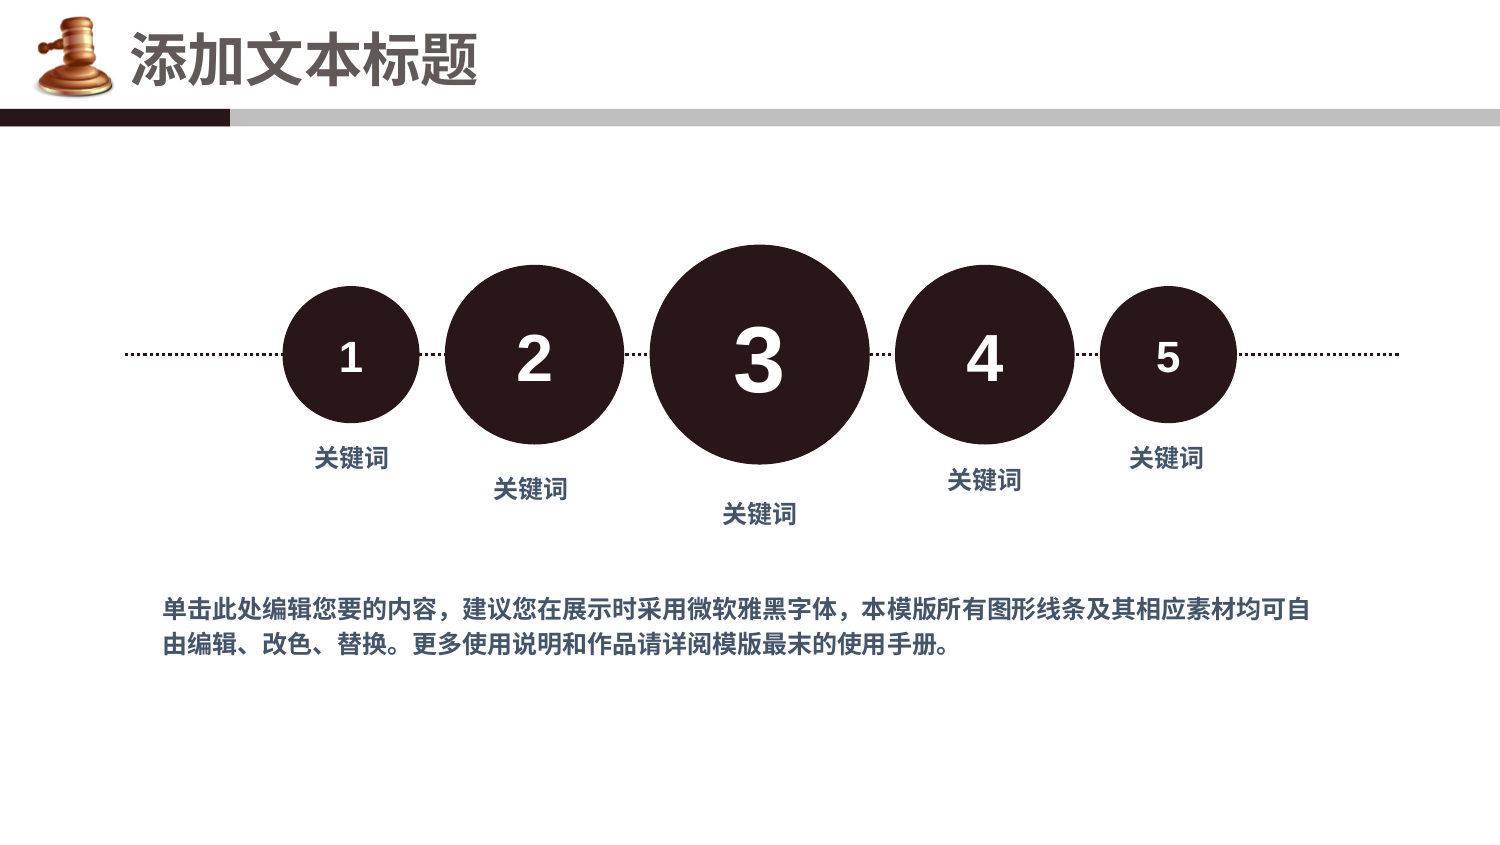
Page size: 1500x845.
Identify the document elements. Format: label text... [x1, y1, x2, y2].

text_box 1 [282, 286, 420, 354]
text_box 关键词 [314, 442, 420, 473]
text_box [231, 108, 1500, 127]
text_box [0, 108, 231, 127]
text_box 2 [444, 355, 625, 445]
text_box 2 [444, 264, 625, 354]
text_box 单击此处编辑您要的内容，建议您在展示时采用微软雅黑字体，本模版所有图形线条及其相应素材均可自由编辑、改色、替换。更多使用说明和作品请详阅模版最末的使用手册。 [162, 587, 1336, 660]
text_box 4 [895, 264, 1075, 354]
text_box 3 [649, 244, 870, 354]
text_box 关键词 [1129, 442, 1235, 473]
picture [31, 15, 115, 99]
text_box 4 [894, 355, 1075, 445]
text_box 关键词 [722, 498, 828, 529]
text_box 添加文本标题 [114, 15, 969, 101]
text_box 1 [282, 355, 420, 424]
text_box 关键词 [493, 473, 600, 504]
text_box 5 [1099, 355, 1237, 424]
text_box 关键词 [947, 464, 1053, 495]
text_box 3 [649, 355, 870, 465]
text_box 5 [1099, 286, 1237, 354]
